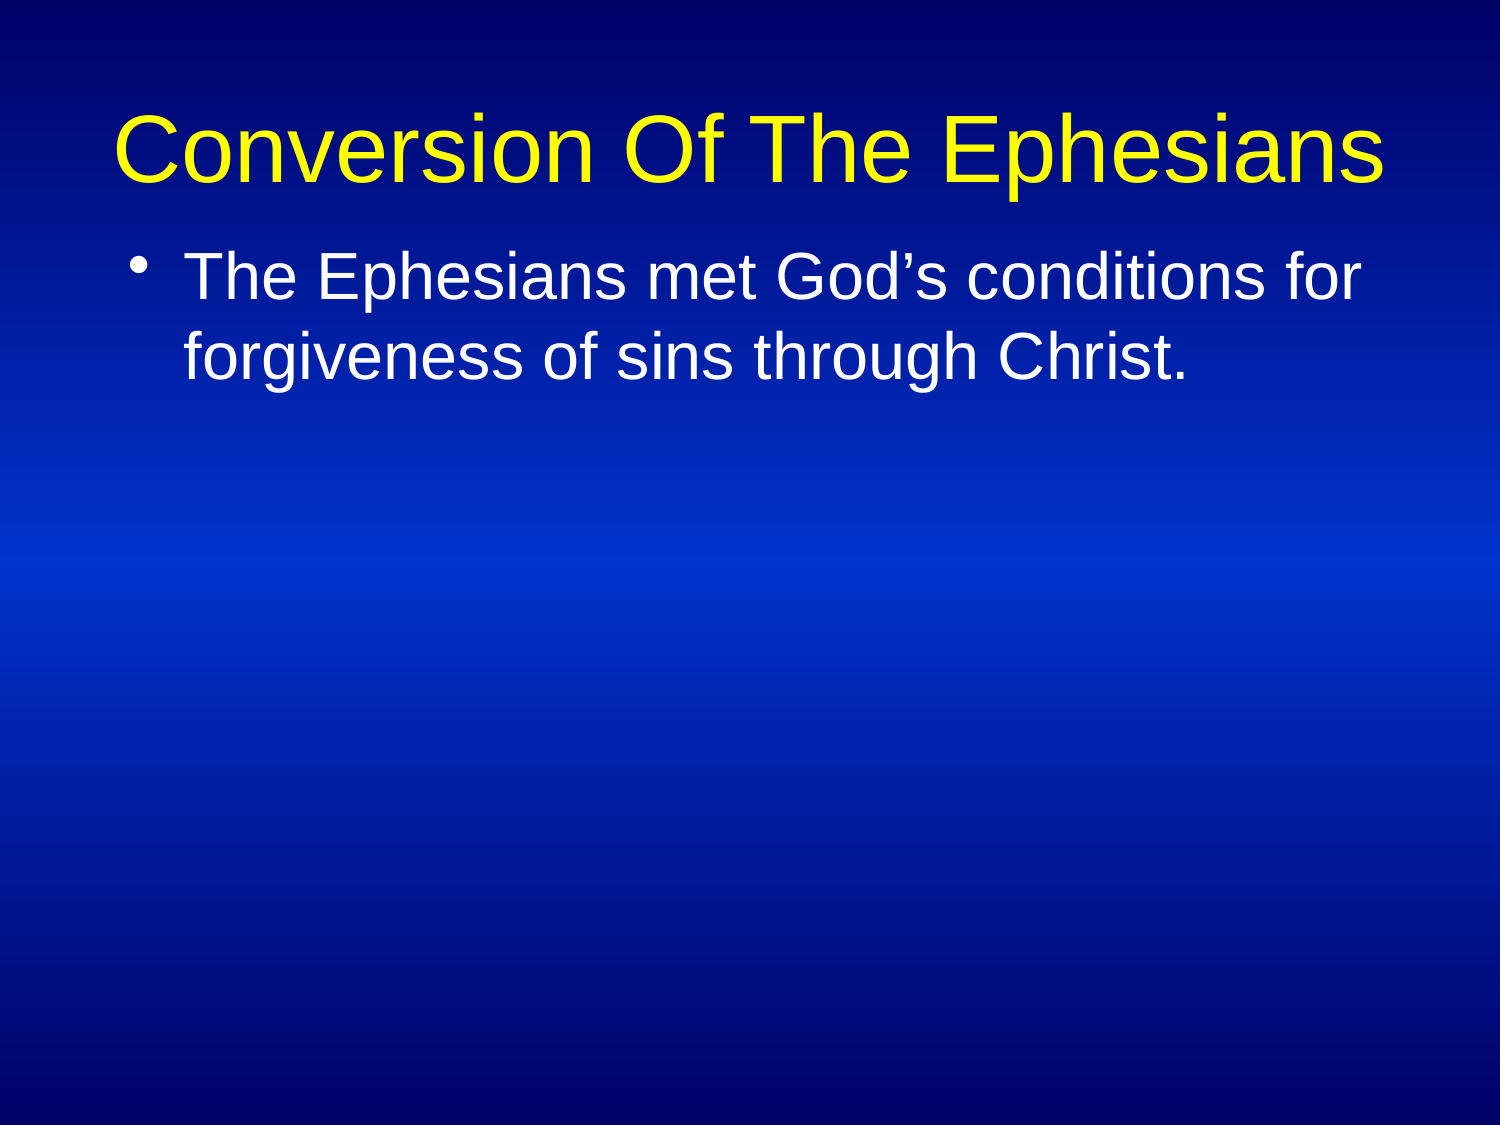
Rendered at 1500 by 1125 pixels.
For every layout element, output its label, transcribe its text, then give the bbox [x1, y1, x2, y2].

title Conversion Of The Ephesians [37, 50, 1463, 238]
list The Ephesians met God’s conditions for forgiveness of sins through Christ. [112, 224, 1463, 850]
